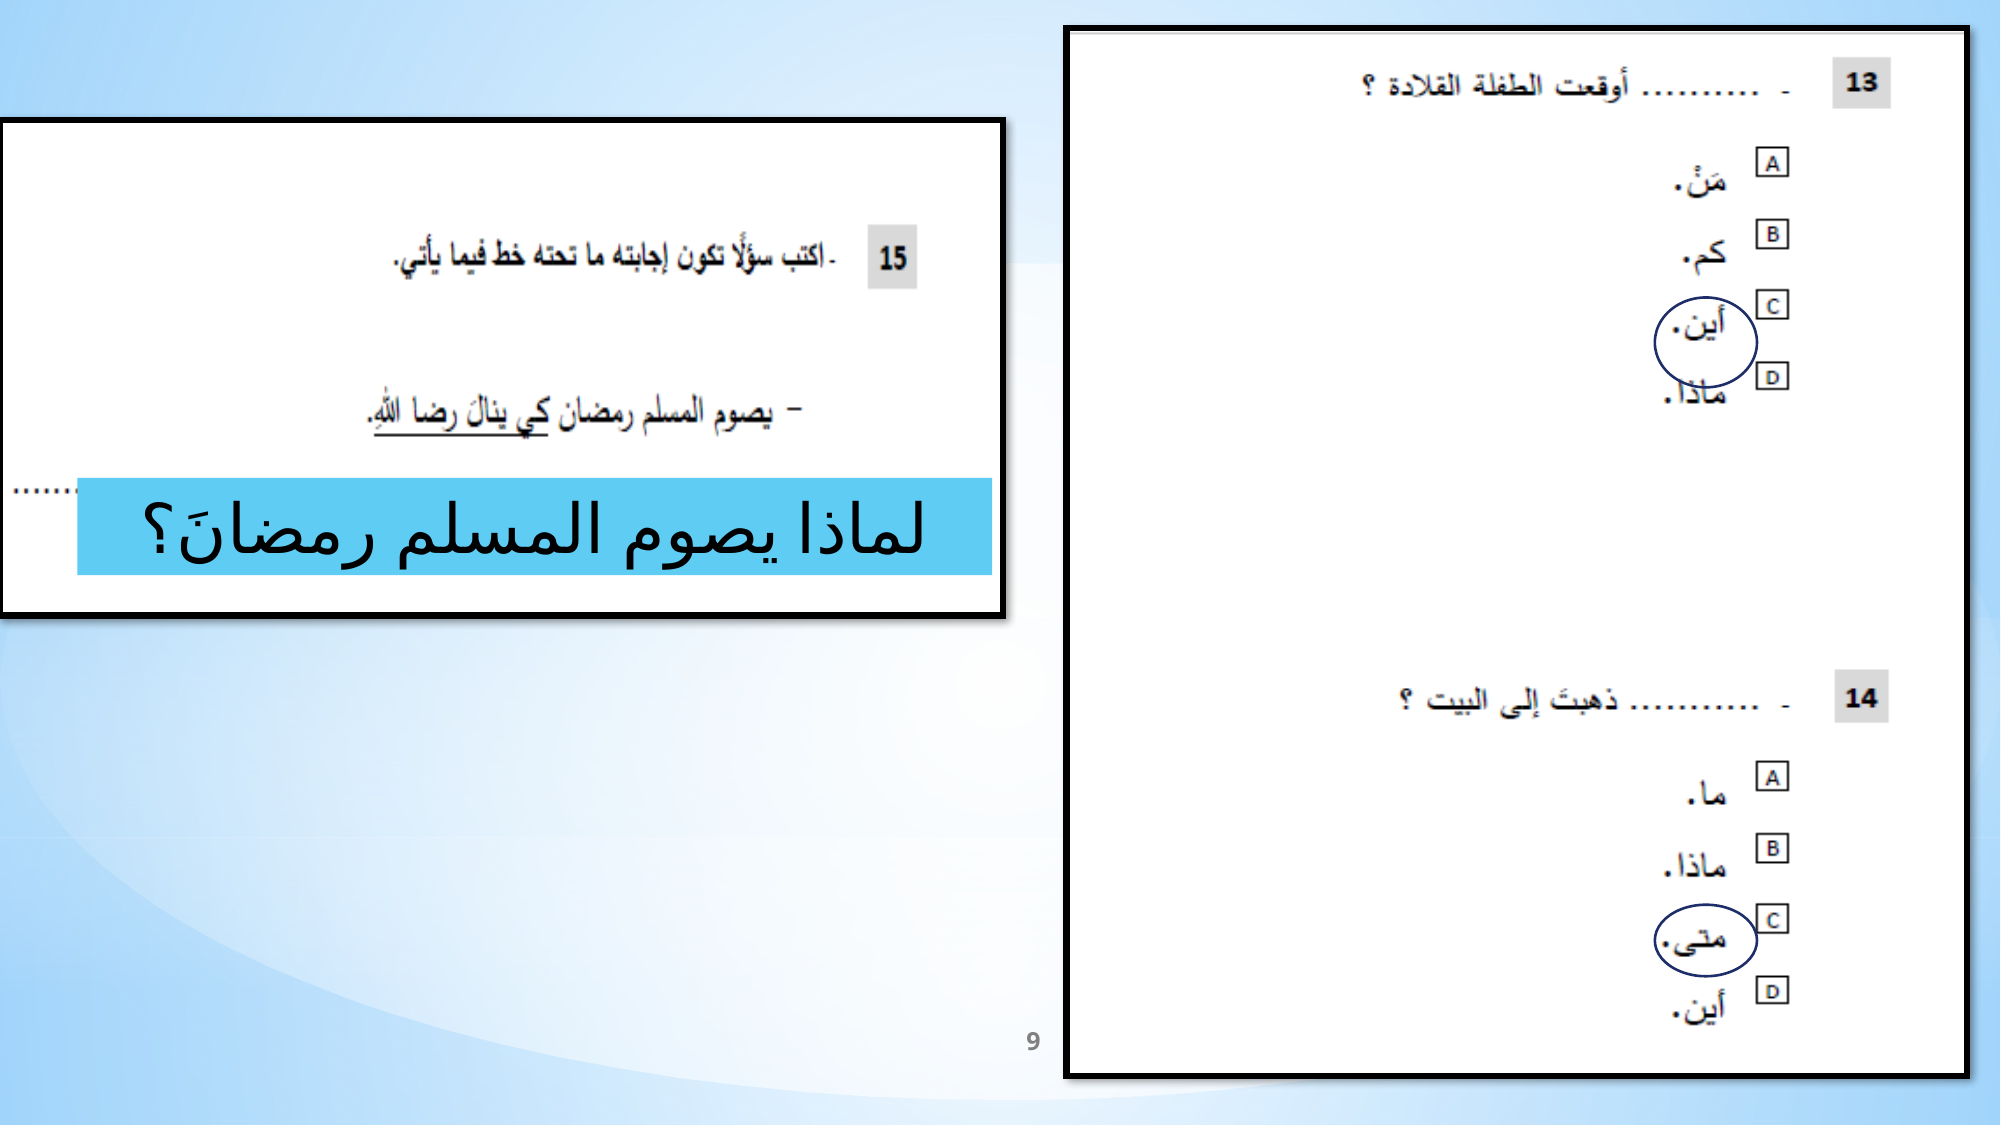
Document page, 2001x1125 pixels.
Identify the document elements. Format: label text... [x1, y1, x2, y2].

picture [1069, 31, 1964, 1073]
slide_number 9 [833, 1012, 1062, 1073]
picture [2, 122, 1001, 613]
